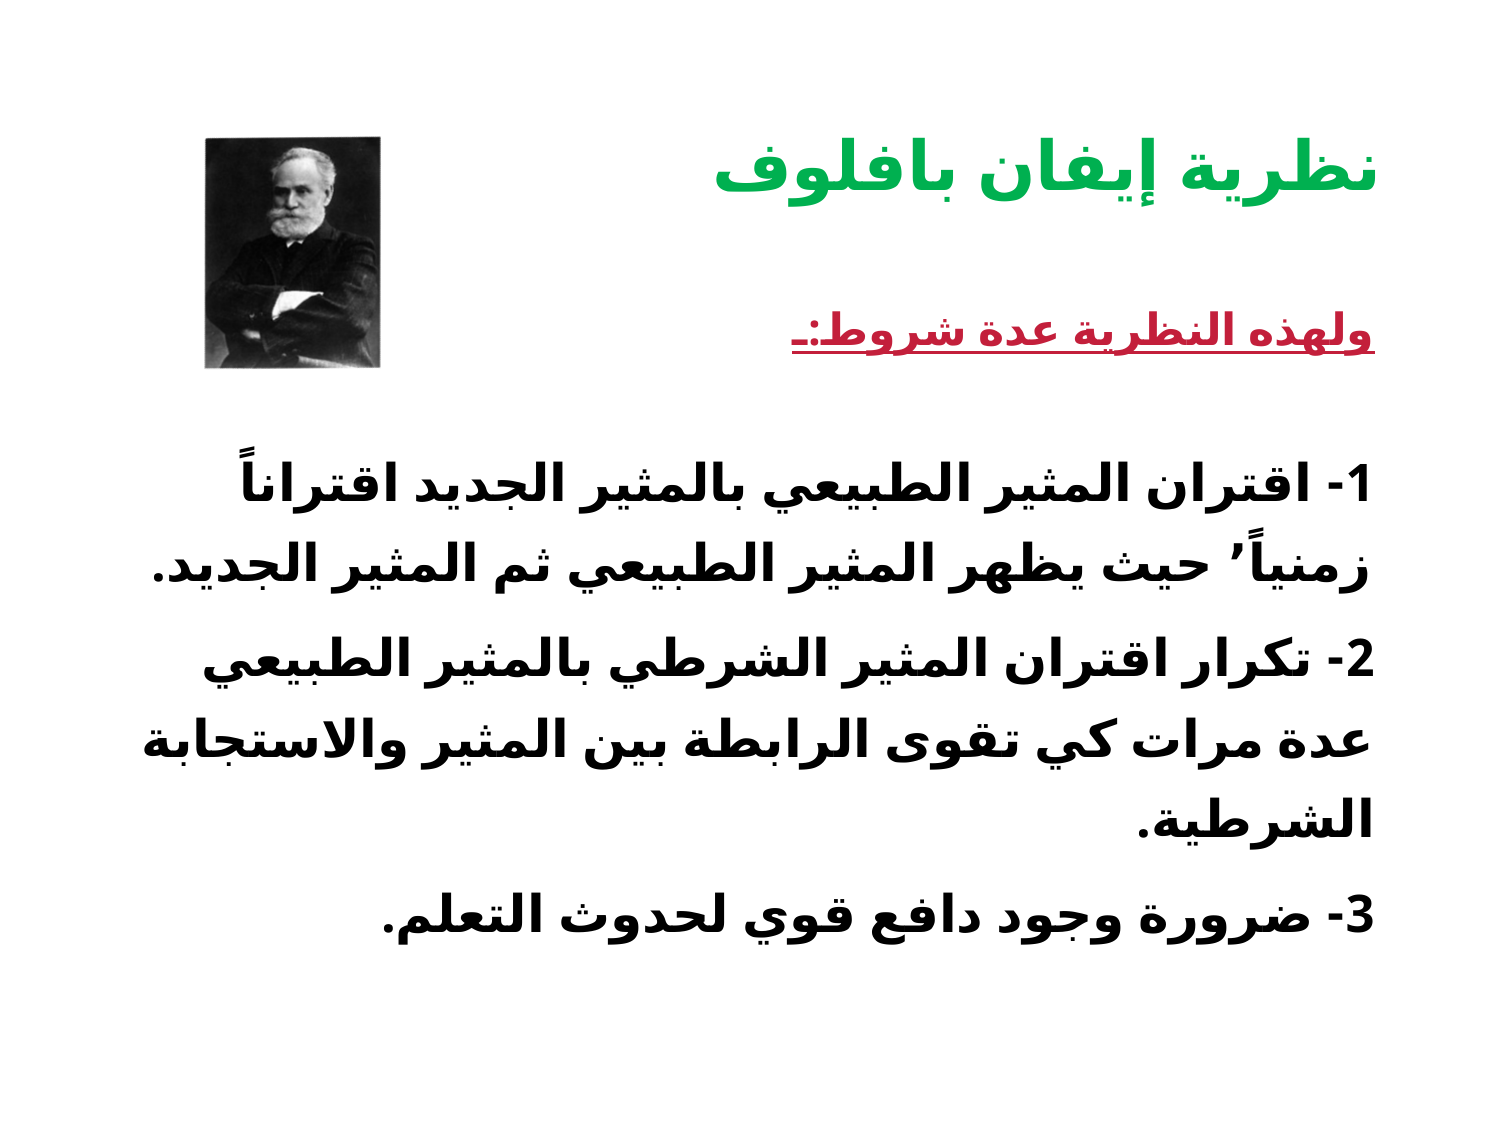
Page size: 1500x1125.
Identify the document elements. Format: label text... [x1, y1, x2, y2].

title نظرية إيفان بافلوف [485, 59, 1397, 278]
picture [101, 59, 485, 448]
list ولهذه النظرية عدة شروط:ـ 1- اقتران المثير الطبيعي بالمثير الجديد اقتراناً زمنياً٬ حيث يظهر المثير الطبيعي ثم المثير الجديد. 2- تكرار اقتران المثير الشرطي بالمثير الطبيعي عدة مرات كي تقوى الرابطة بين المثير والاستجابة الشرطية. 3- ضرورة وجود دافع قوي لحدوث التعلم. [103, 299, 1397, 1014]
